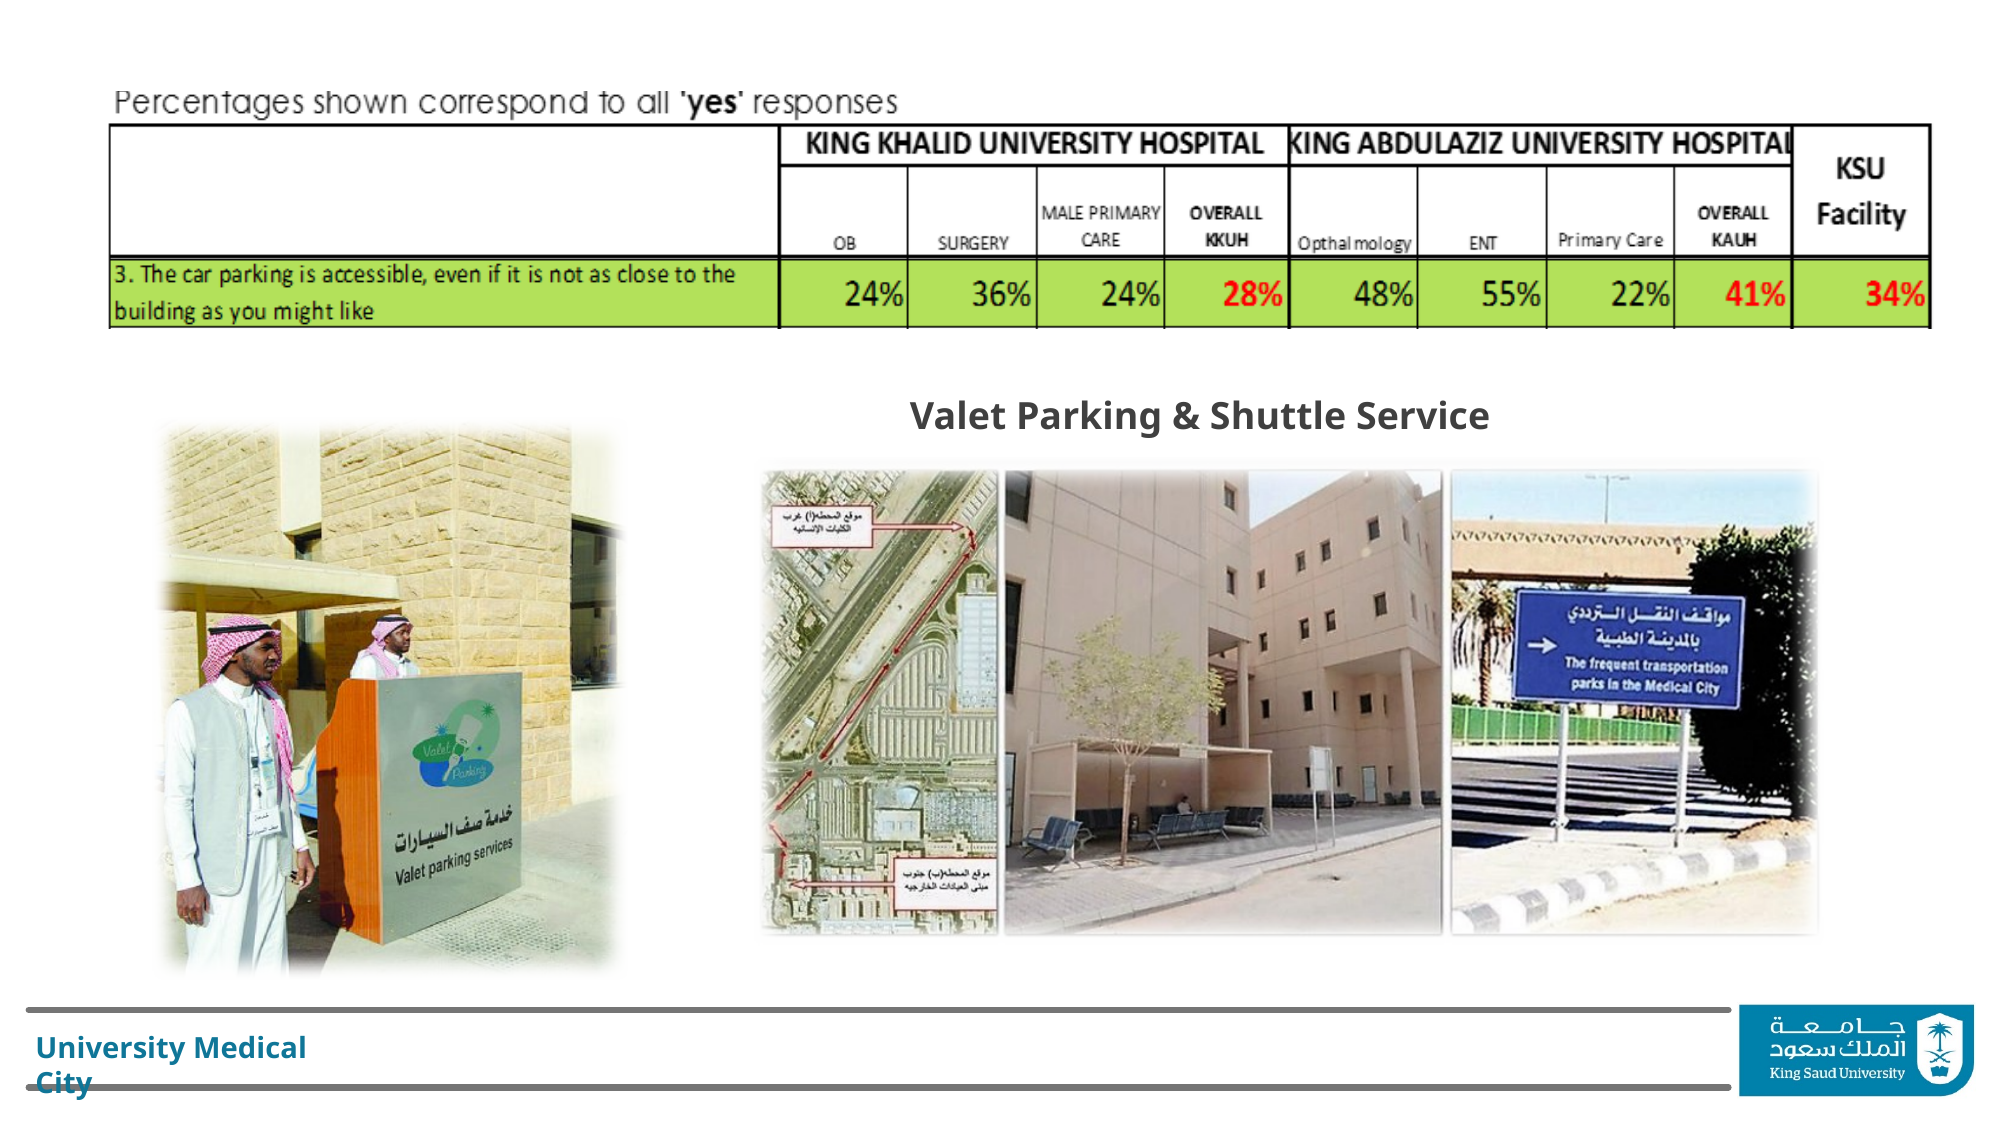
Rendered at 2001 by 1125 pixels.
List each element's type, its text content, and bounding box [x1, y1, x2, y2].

picture [1737, 1002, 1976, 1099]
picture [103, 90, 1947, 330]
list Valet Parking & Shuttle Service [481, 384, 1920, 999]
picture [754, 456, 1824, 946]
picture [151, 417, 628, 986]
